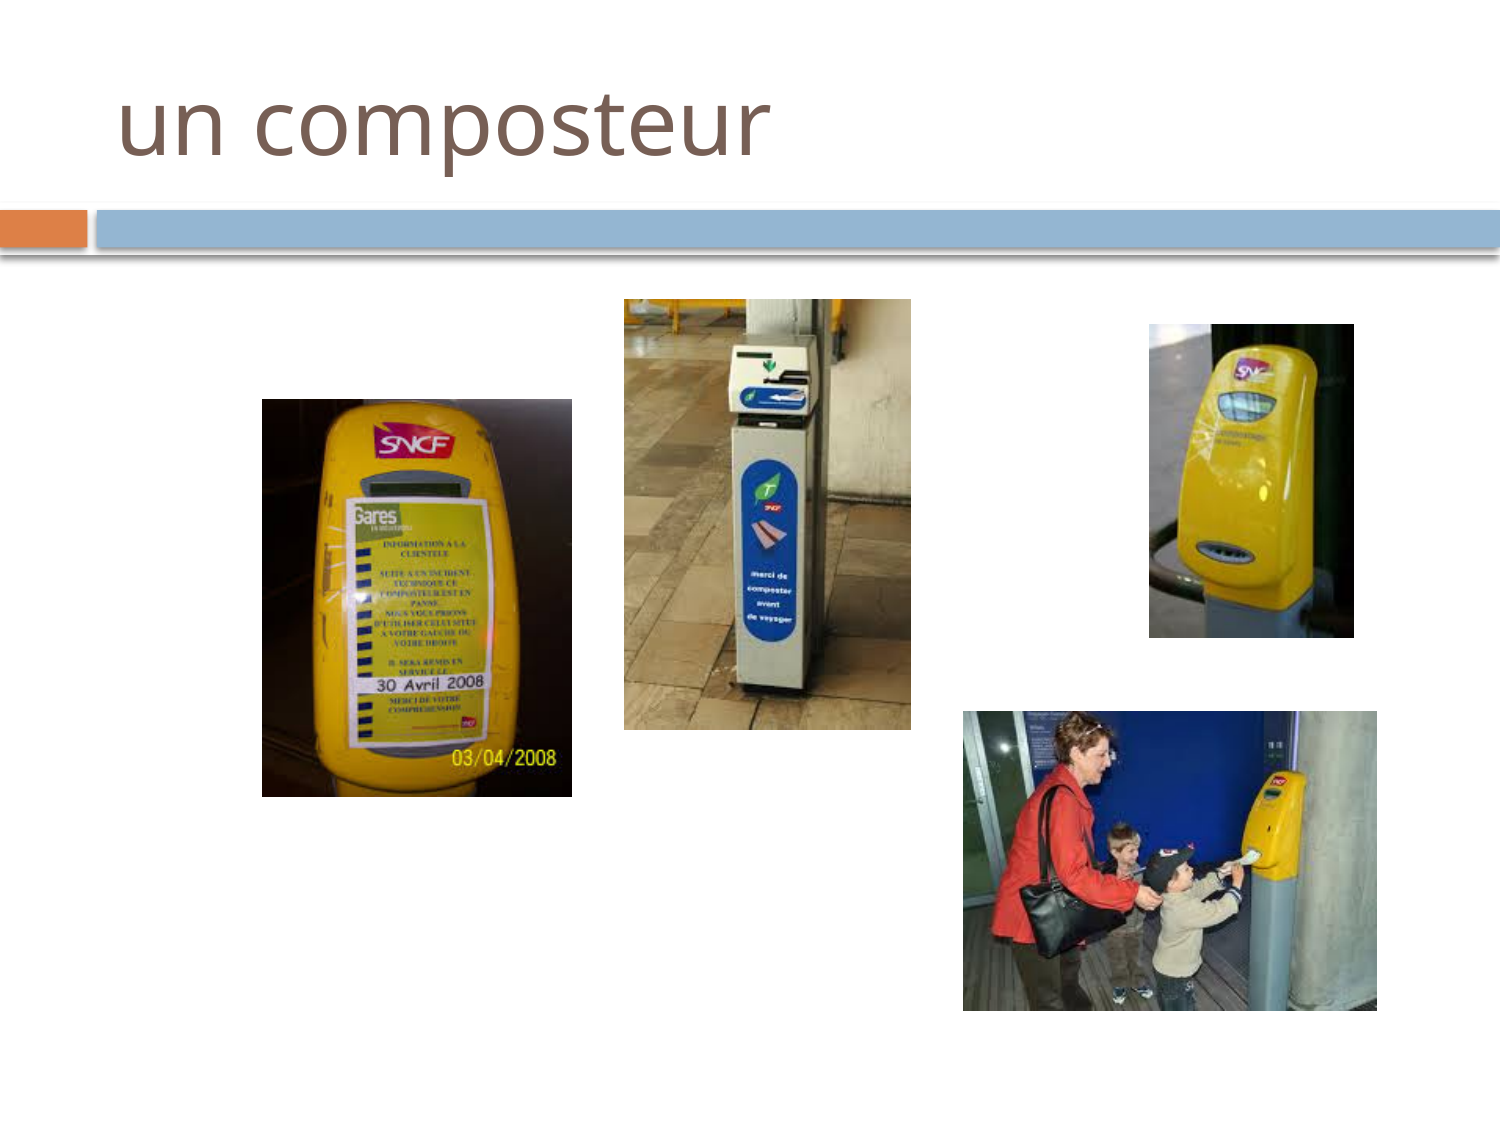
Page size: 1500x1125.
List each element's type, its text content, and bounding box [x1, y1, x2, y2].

picture [262, 399, 573, 798]
picture [963, 711, 1377, 1011]
picture [624, 299, 912, 730]
title un composteur [100, 37, 1438, 200]
picture [1149, 324, 1354, 638]
